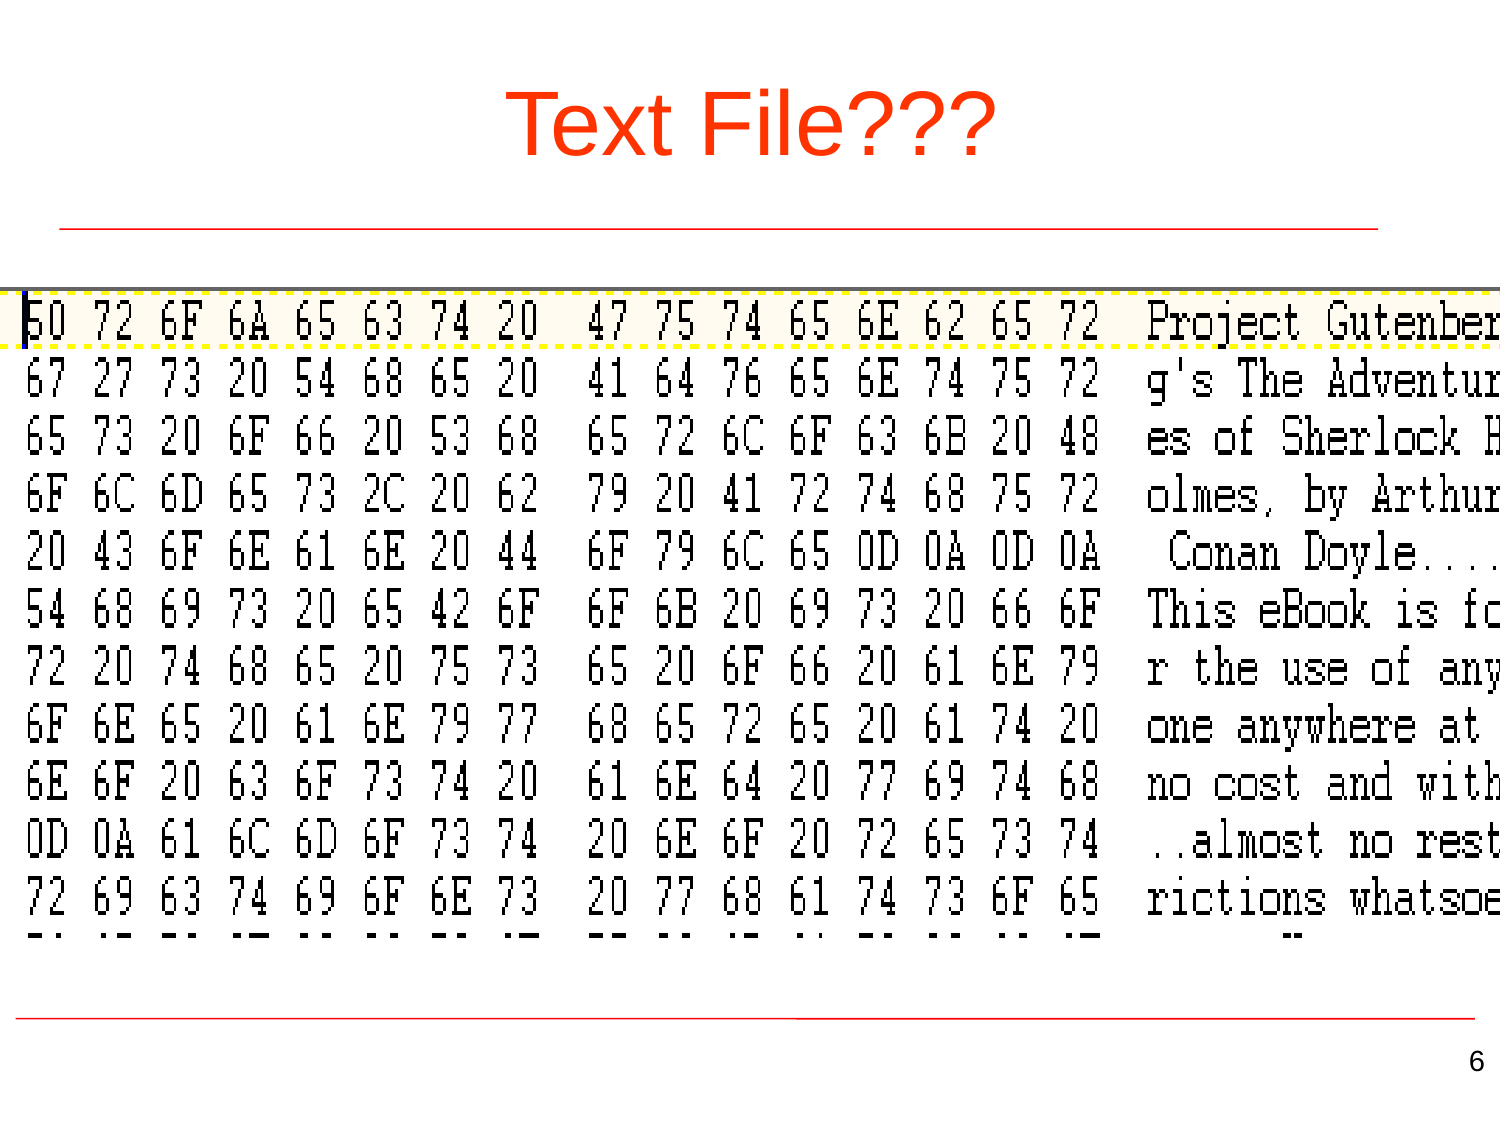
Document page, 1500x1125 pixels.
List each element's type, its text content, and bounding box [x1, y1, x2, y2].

title Text File??? [114, 24, 1390, 213]
slide_number 6 [1149, 1034, 1500, 1113]
picture [0, 287, 1500, 938]
